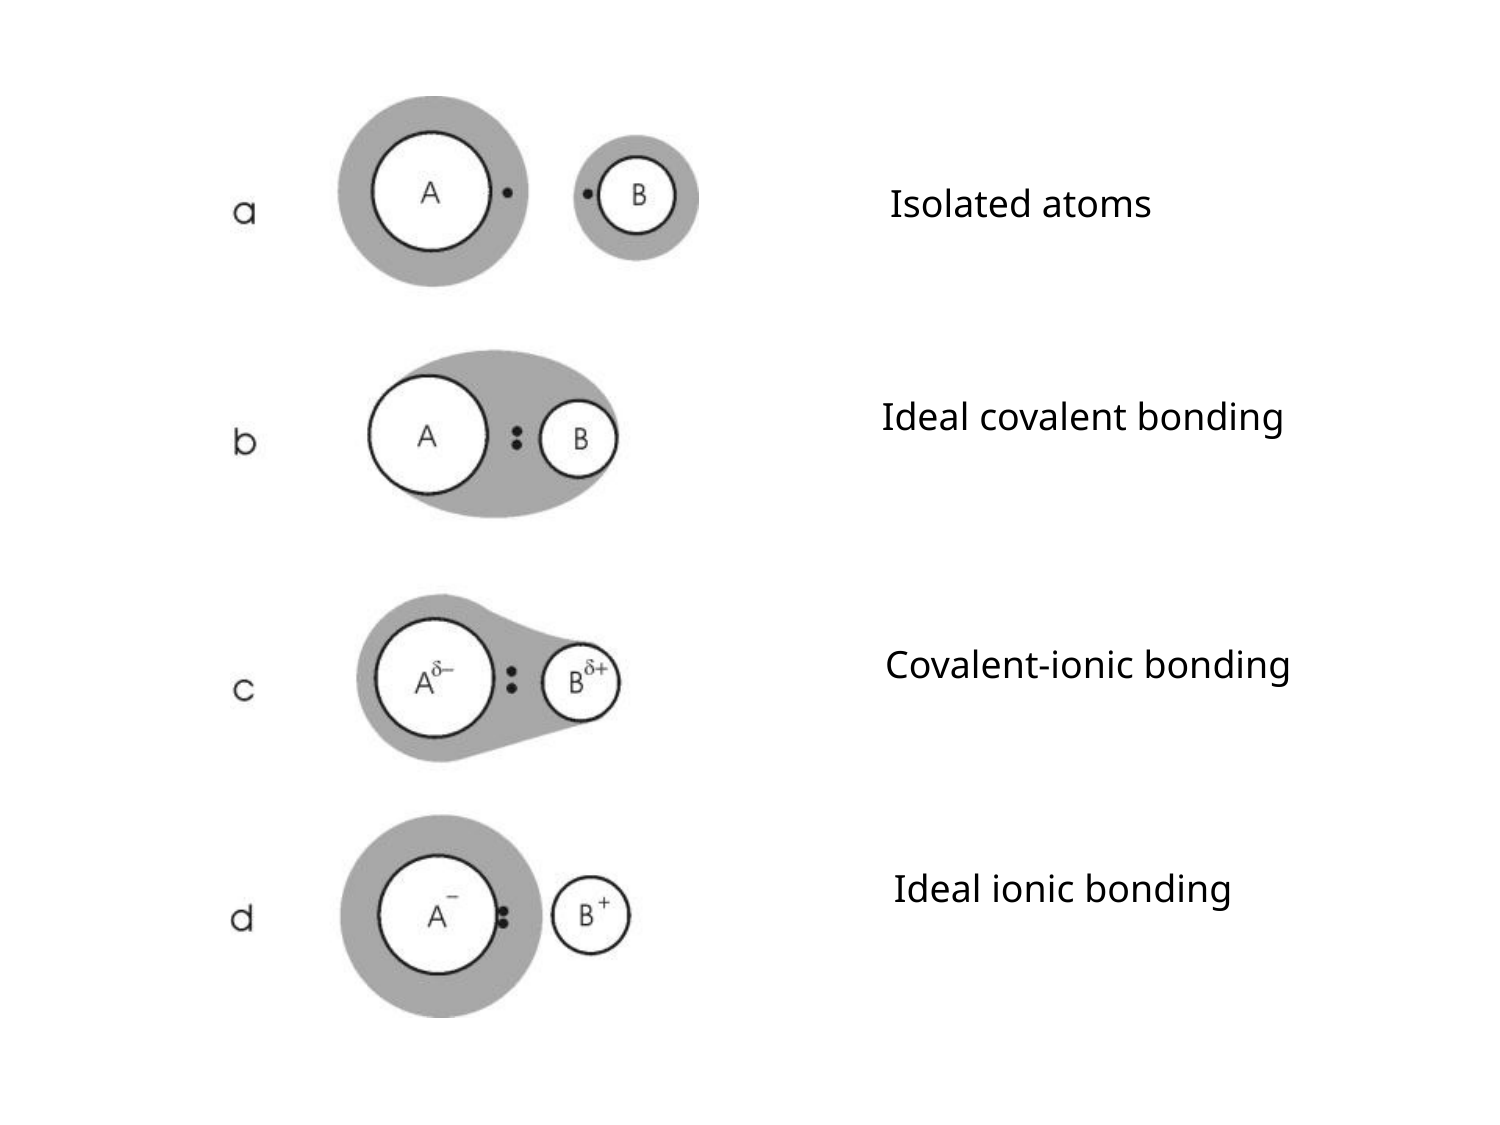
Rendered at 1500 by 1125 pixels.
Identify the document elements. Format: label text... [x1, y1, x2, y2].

text_box Ideal covalent bonding [867, 385, 1300, 445]
text_box Ideal ionic bonding [879, 857, 1248, 918]
text_box Covalent-ionic bonding [870, 633, 1307, 694]
text_box Isolated atoms [875, 172, 1167, 233]
picture [230, 96, 699, 1018]
